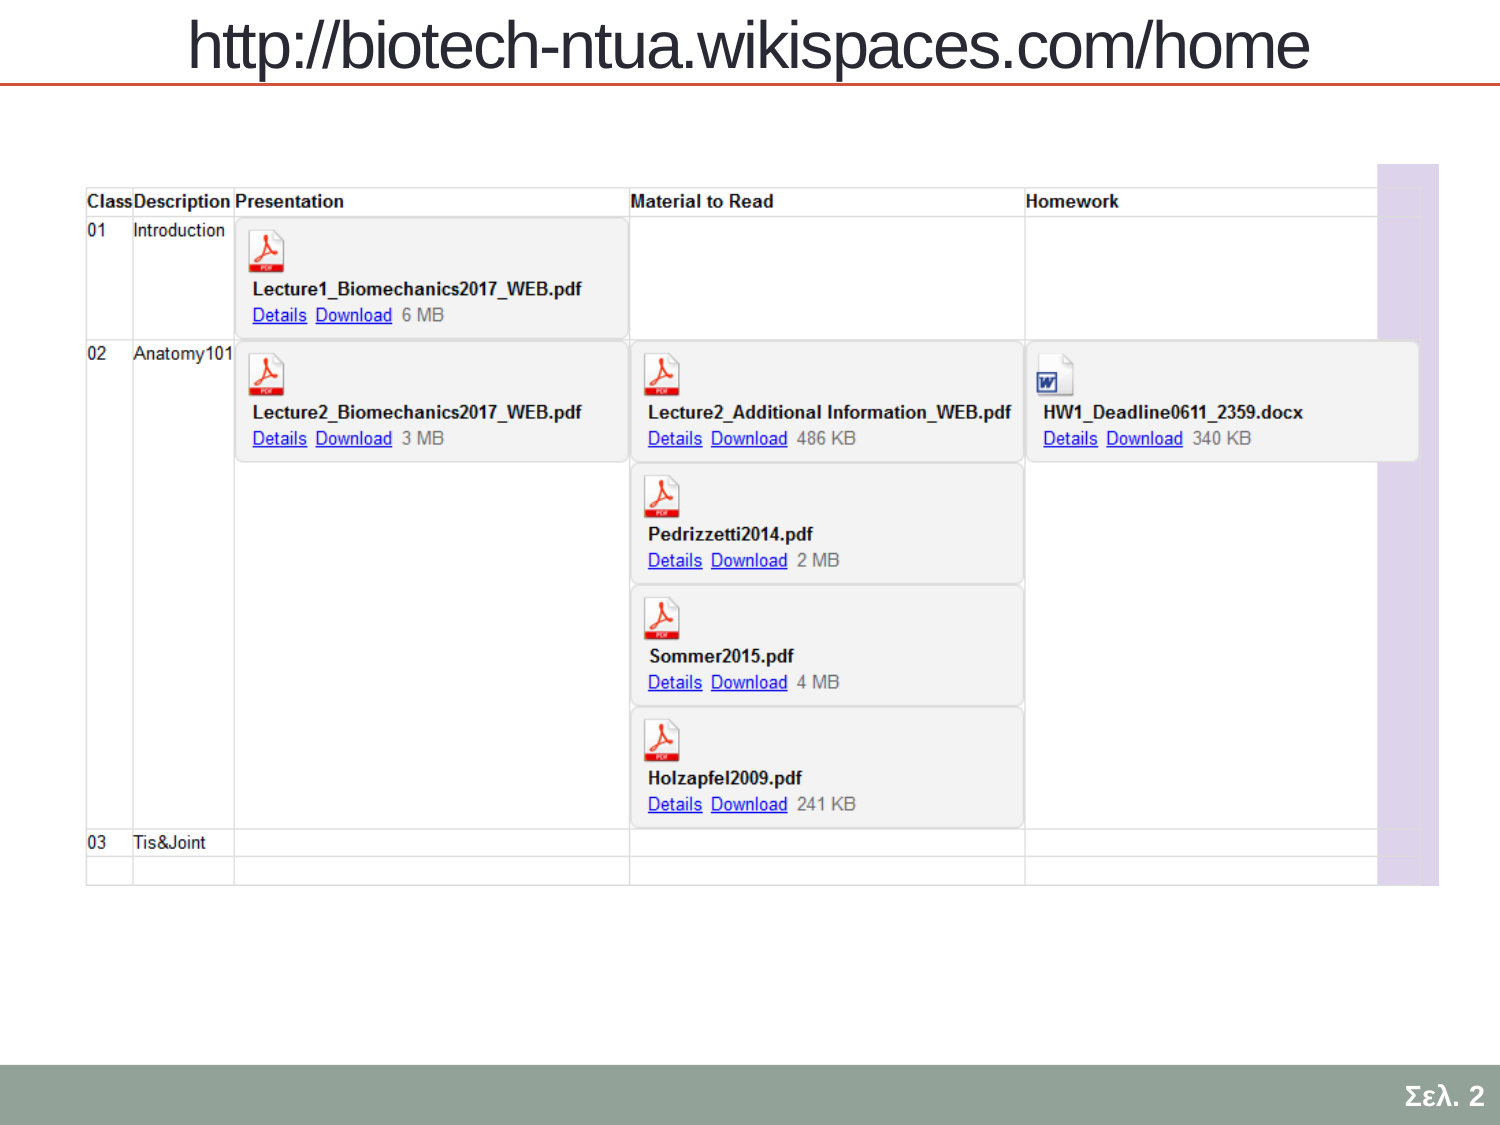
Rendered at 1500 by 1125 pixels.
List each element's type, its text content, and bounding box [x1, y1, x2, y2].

picture [64, 164, 1439, 886]
slide_number Σελ. 2 [1250, 1068, 1500, 1122]
title http://biotech-ntua.wikispaces.com/home [0, 0, 1500, 85]
